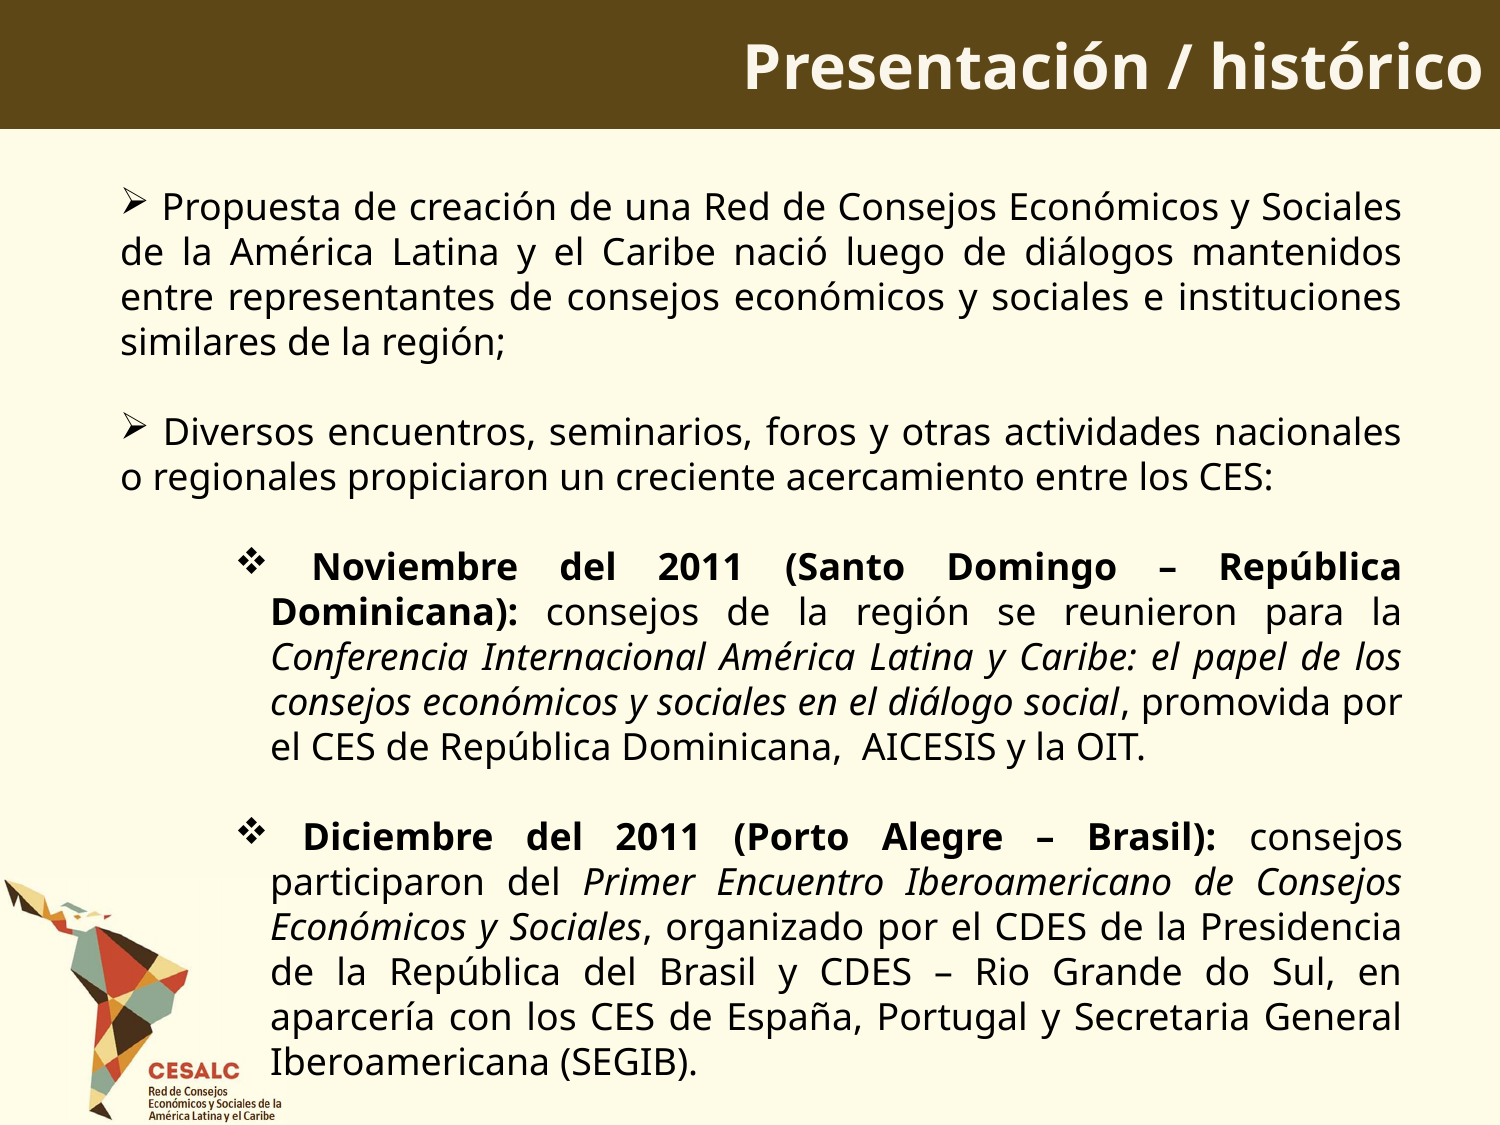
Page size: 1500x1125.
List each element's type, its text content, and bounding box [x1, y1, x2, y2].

picture [0, 878, 288, 1125]
text_box Propuesta de creación de una Red de Consejos Económicos y Sociales de la América Latina y el Caribe nació luego de diálogos mantenidos entre representantes de consejos económicos y sociales e instituciones similares de la región; Diversos encuentros, seminarios, foros y otras actividades nacionales o regionales propiciaron un creciente acercamiento entre los CES: Noviembre del 2011 (Santo Domingo – República Dominicana): consejos de la región se reunieron para la Conferencia Internacional América Latina y Caribe: el papel de los consejos económicos y sociales en el diálogo social, promovida por el CES de República Dominicana, AICESIS y la OIT. Diciembre del 2011 (Porto Alegre – Brasil): consejos participaron del Primer Encuentro Iberoamericano de Consejos Económicos y Sociales, organizado por el CDES de la Presidencia de la República del Brasil y CDES – Rio Grande do Sul, en aparcería con los CES de España, Portugal y Secretaria General Iberoamericana (SEGIB). [105, 175, 1418, 1091]
title Presentación / histórico [0, 0, 1500, 129]
